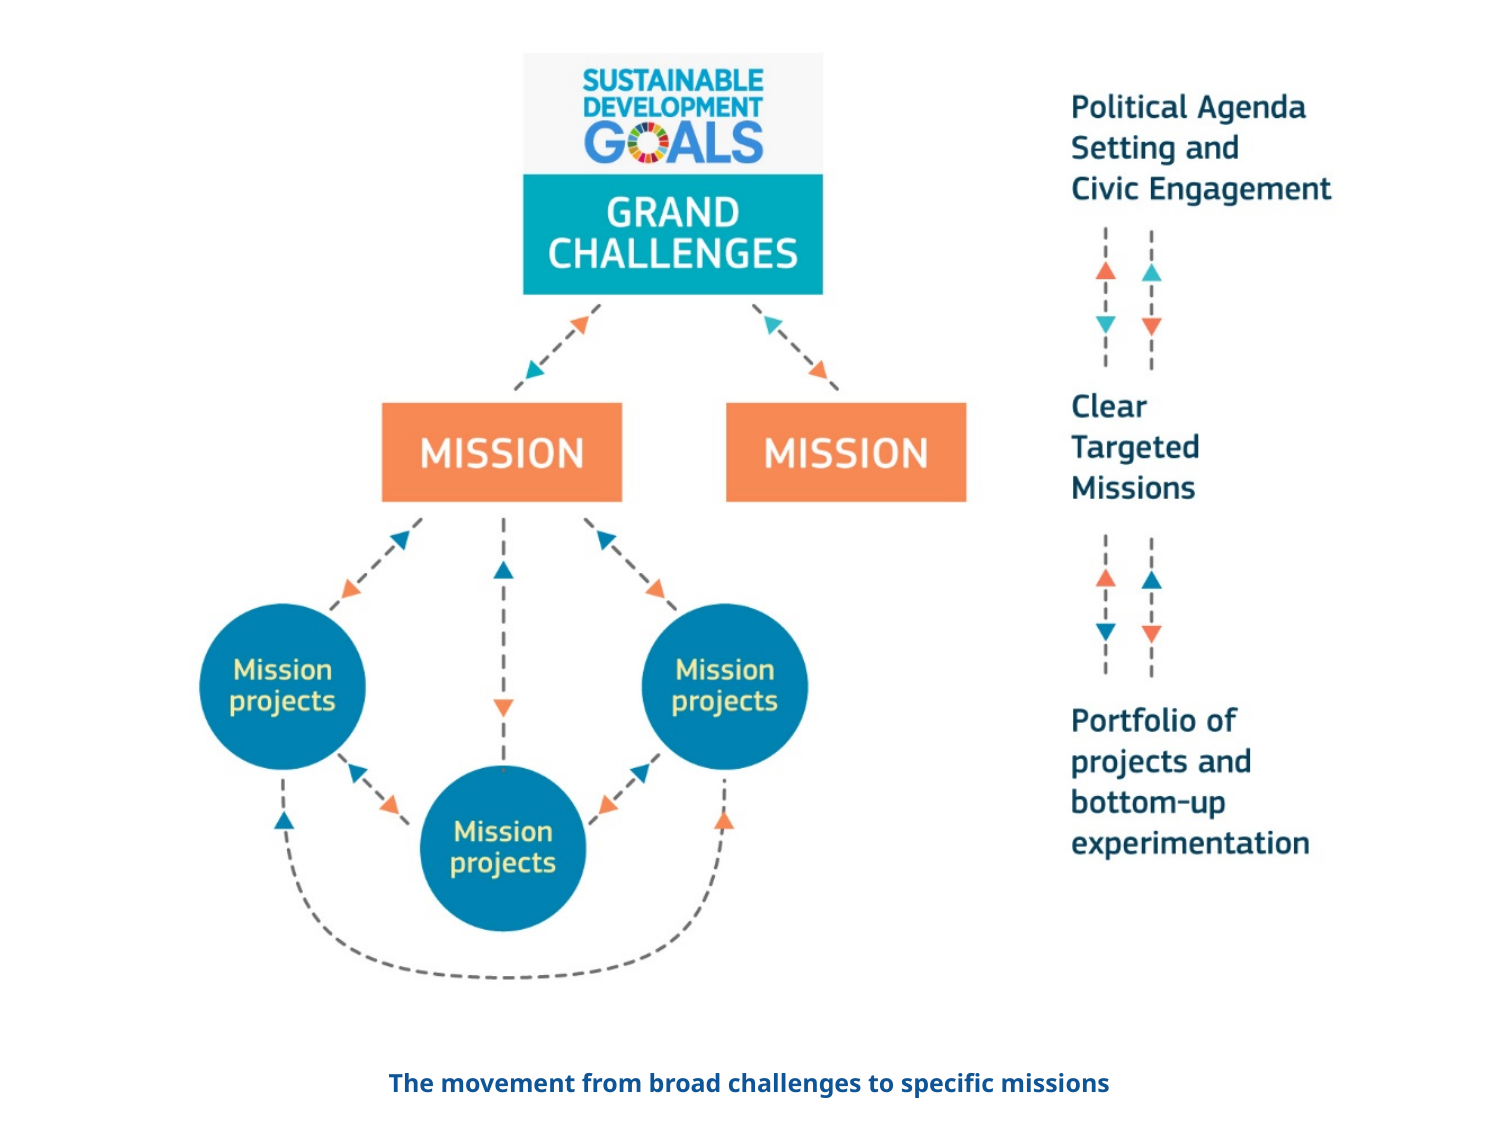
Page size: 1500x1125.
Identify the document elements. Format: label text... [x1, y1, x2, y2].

title The movement from broad challenges to specific missions [299, 1046, 1201, 1106]
picture [135, 0, 1365, 1019]
